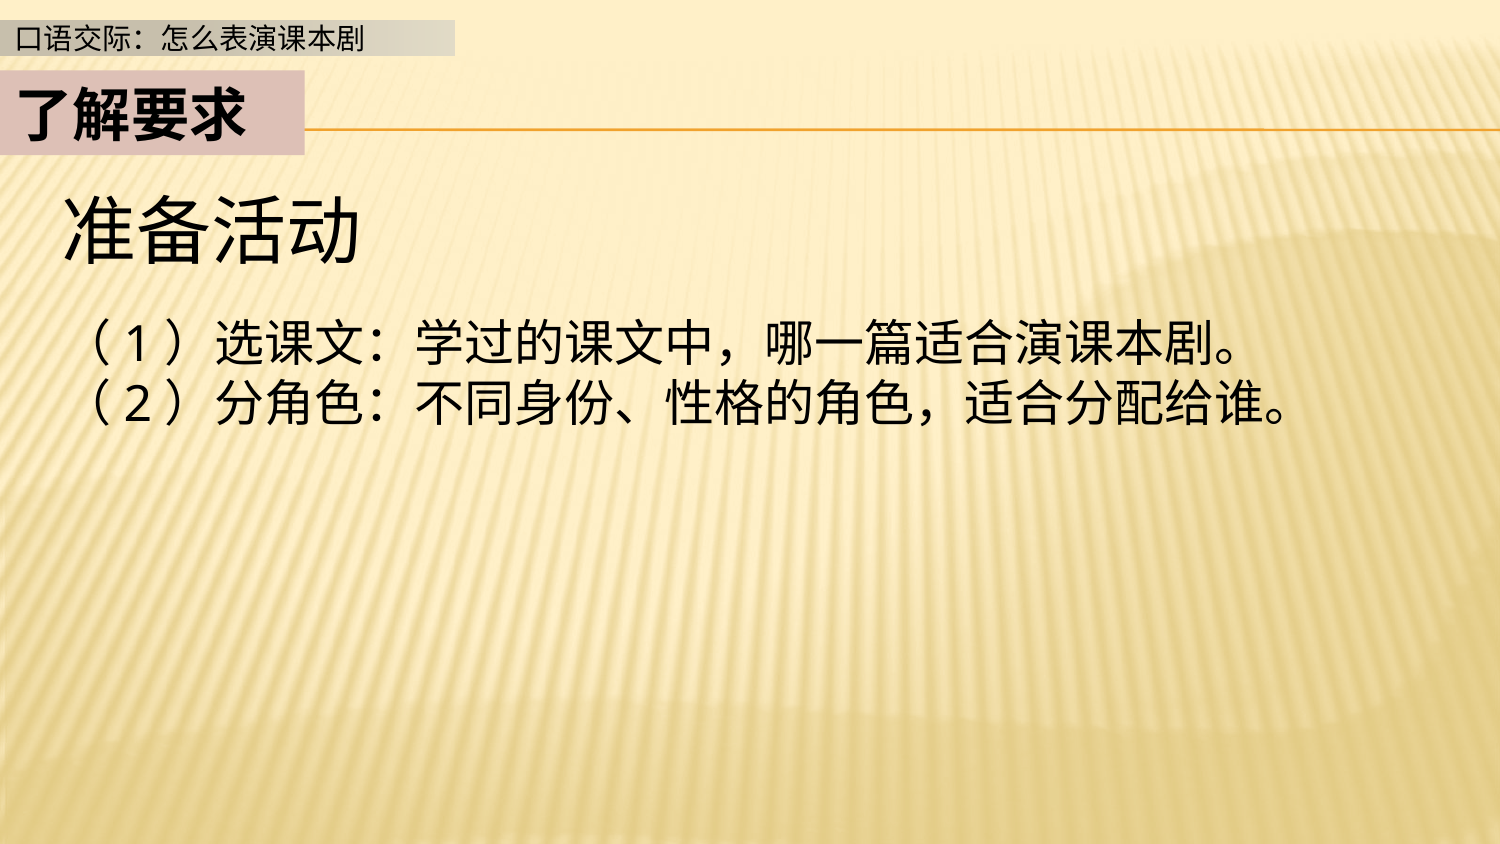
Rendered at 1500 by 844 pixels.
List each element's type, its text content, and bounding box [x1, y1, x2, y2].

text_box 了解要求 [0, 70, 305, 156]
text_box （1）选课文：学过的课文中，哪一篇适合演课本剧。 （2）分角色：不同身份、性格的角色，适合分配给谁。 [46, 303, 1442, 439]
text_box 准备活动 [46, 175, 1442, 281]
